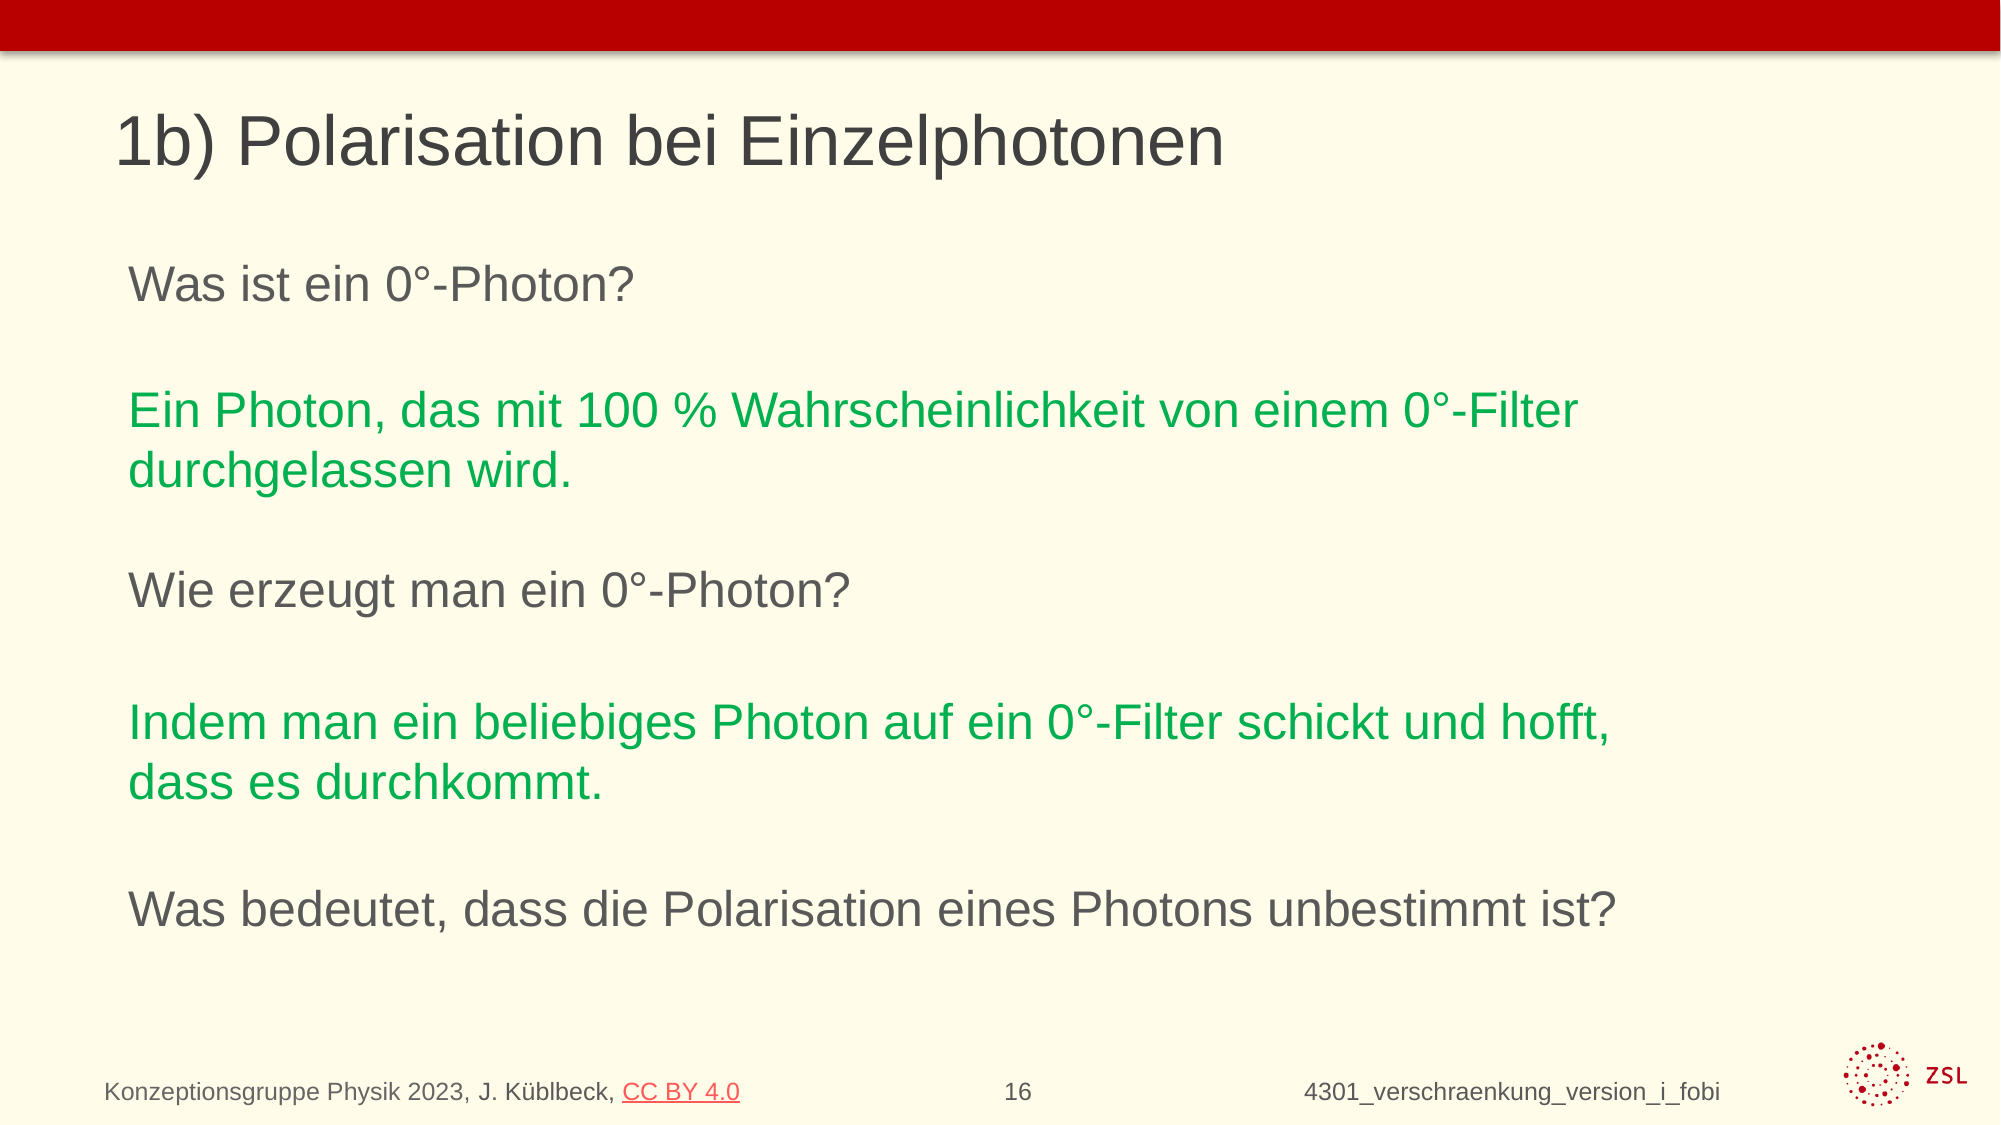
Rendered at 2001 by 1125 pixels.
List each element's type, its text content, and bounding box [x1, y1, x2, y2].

list Was ist ein 0°-Photon? Ein Photon, das mit 100 % Wahrscheinlichkeit von einem 0°-Filter durchgelassen wird. Wie erzeugt man ein 0°-Photon? Indem man ein beliebiges Photon auf ein 0°-Filter schickt und hofft, dass es durchkommt. Was bedeutet, dass die Polarisation eines Photons unbestimmt ist? [96, 243, 1897, 1000]
picture [1842, 1041, 1968, 1107]
title 1b) Polarisation bei Einzelphotonen [99, 90, 1900, 185]
